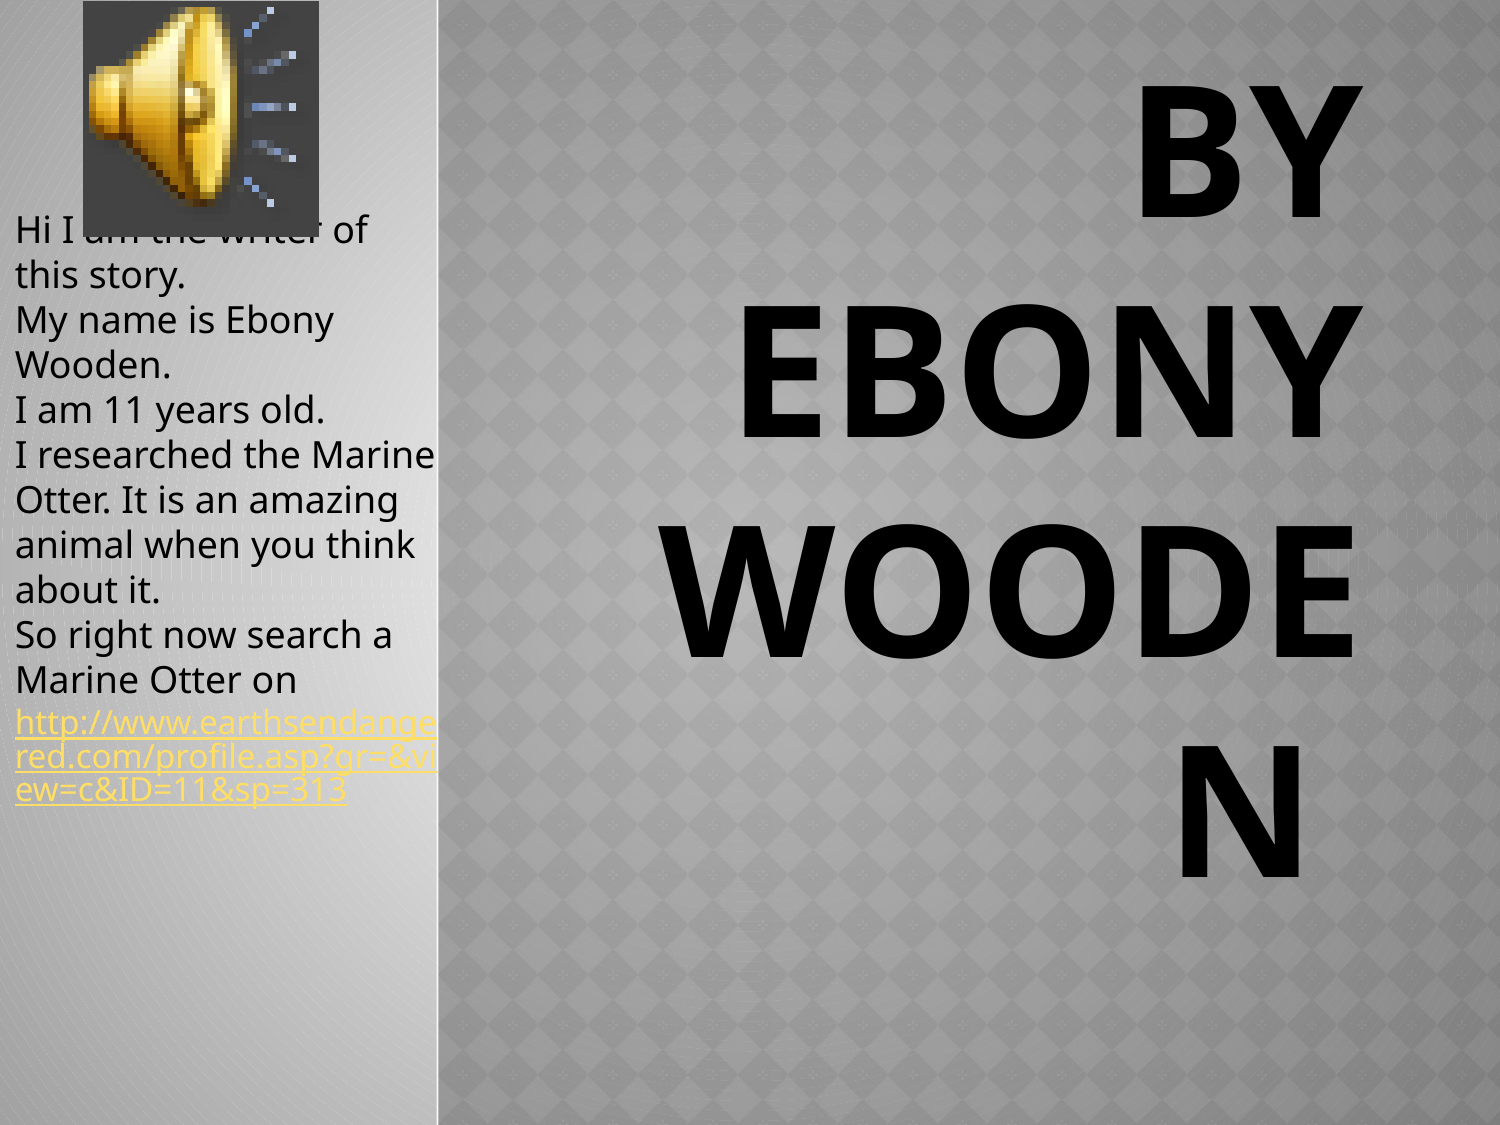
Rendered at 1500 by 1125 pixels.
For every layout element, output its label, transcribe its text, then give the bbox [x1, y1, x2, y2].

text_box Hi I am the writer of this story. My name is Ebony Wooden. I am 11 years old. I researched the Marine Otter. It is an amazing animal when you think about it. So right now search a Marine Otter on http://www.earthsendangered.com/profile.asp?gr=&view=c&ID=11&sp=313 [0, 199, 457, 800]
picture [81, 0, 320, 238]
title by Ebony wooden [585, 128, 1372, 914]
